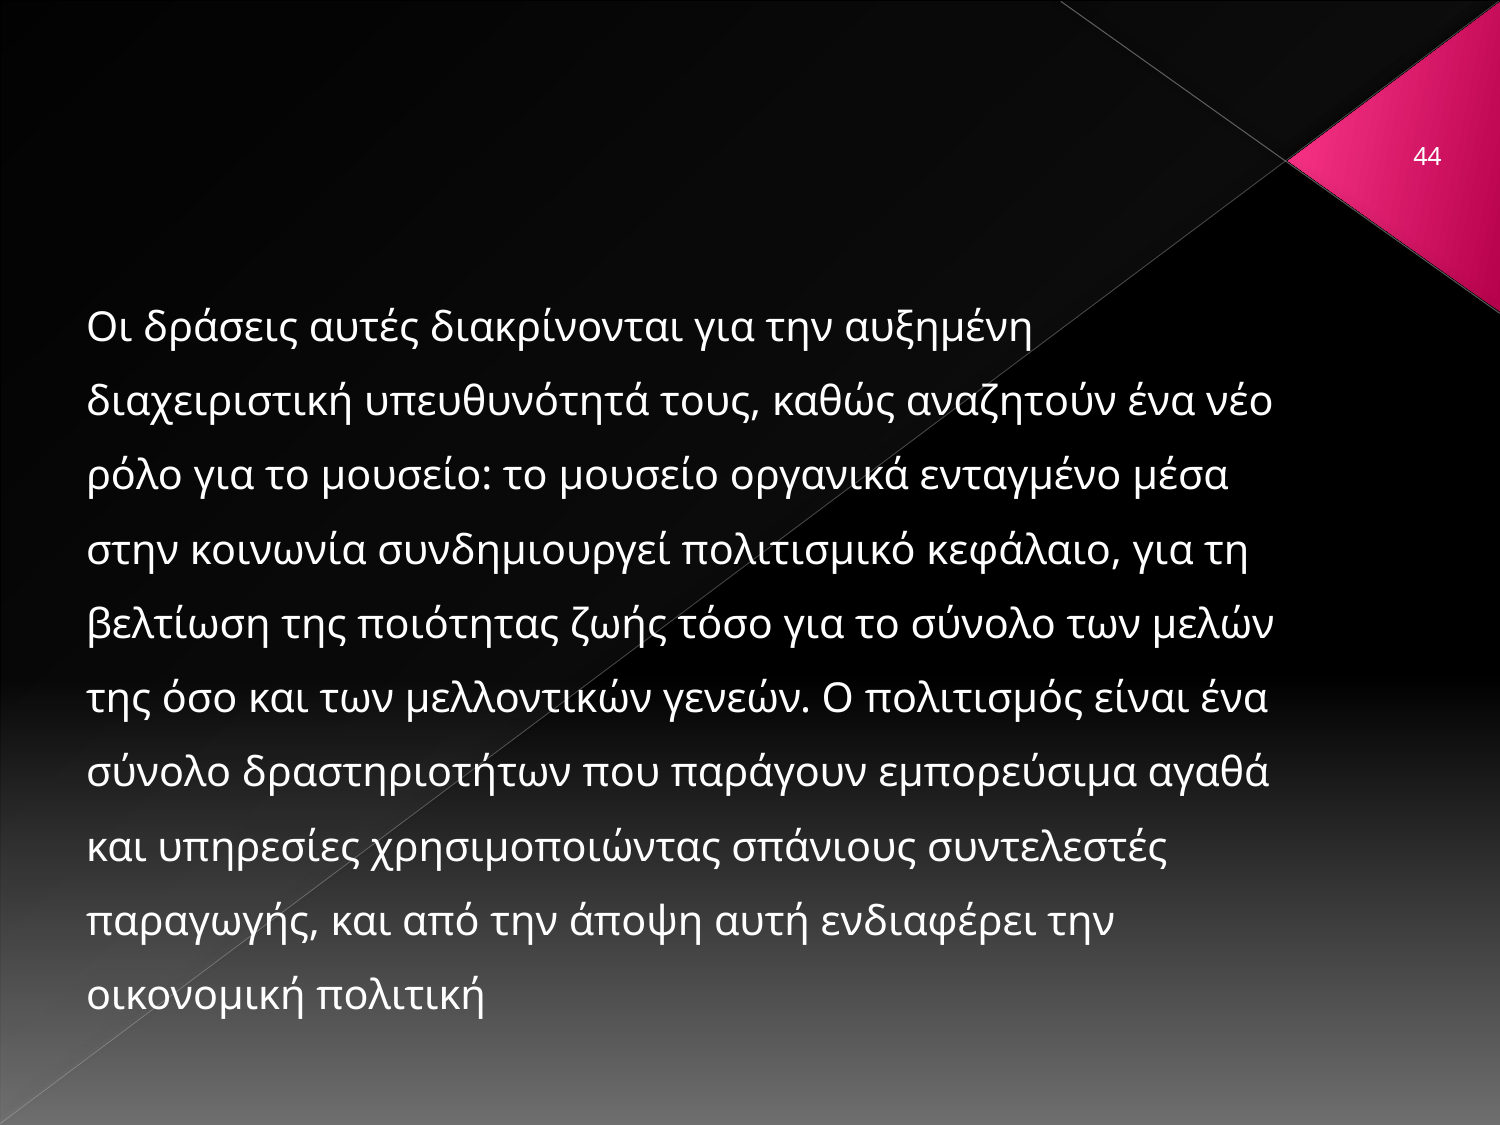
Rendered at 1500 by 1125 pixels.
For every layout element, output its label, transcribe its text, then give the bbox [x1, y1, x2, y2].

slide_number 44 [1386, 132, 1469, 183]
list Οι δράσεις αυτές διακρίνονται για την αυξημένη διαχειριστική υπευθυνότητά τους, καθώς αναζητούν ένα νέο ρόλο για το μουσείο: το μουσείο οργανικά ενταγμένο μέσα στην κοινωνία συνδημιουργεί πολιτισμικό κεφάλαιο, για τη βελτίωση της ποιότητας ζωής τόσο για το σύνολο των μελών της όσο και των μελλοντικών γενεών. Ο πολιτισμός είναι ένα σύνολο δραστηριοτήτων που παράγουν εμπορεύσιμα αγαθά και υπηρεσίες χρησιμοποιώντας σπάνιους συντελεστές παραγωγής, και από την άποψη αυτή ενδιαφέρει την οικονομική πολιτική [62, 267, 1325, 1032]
